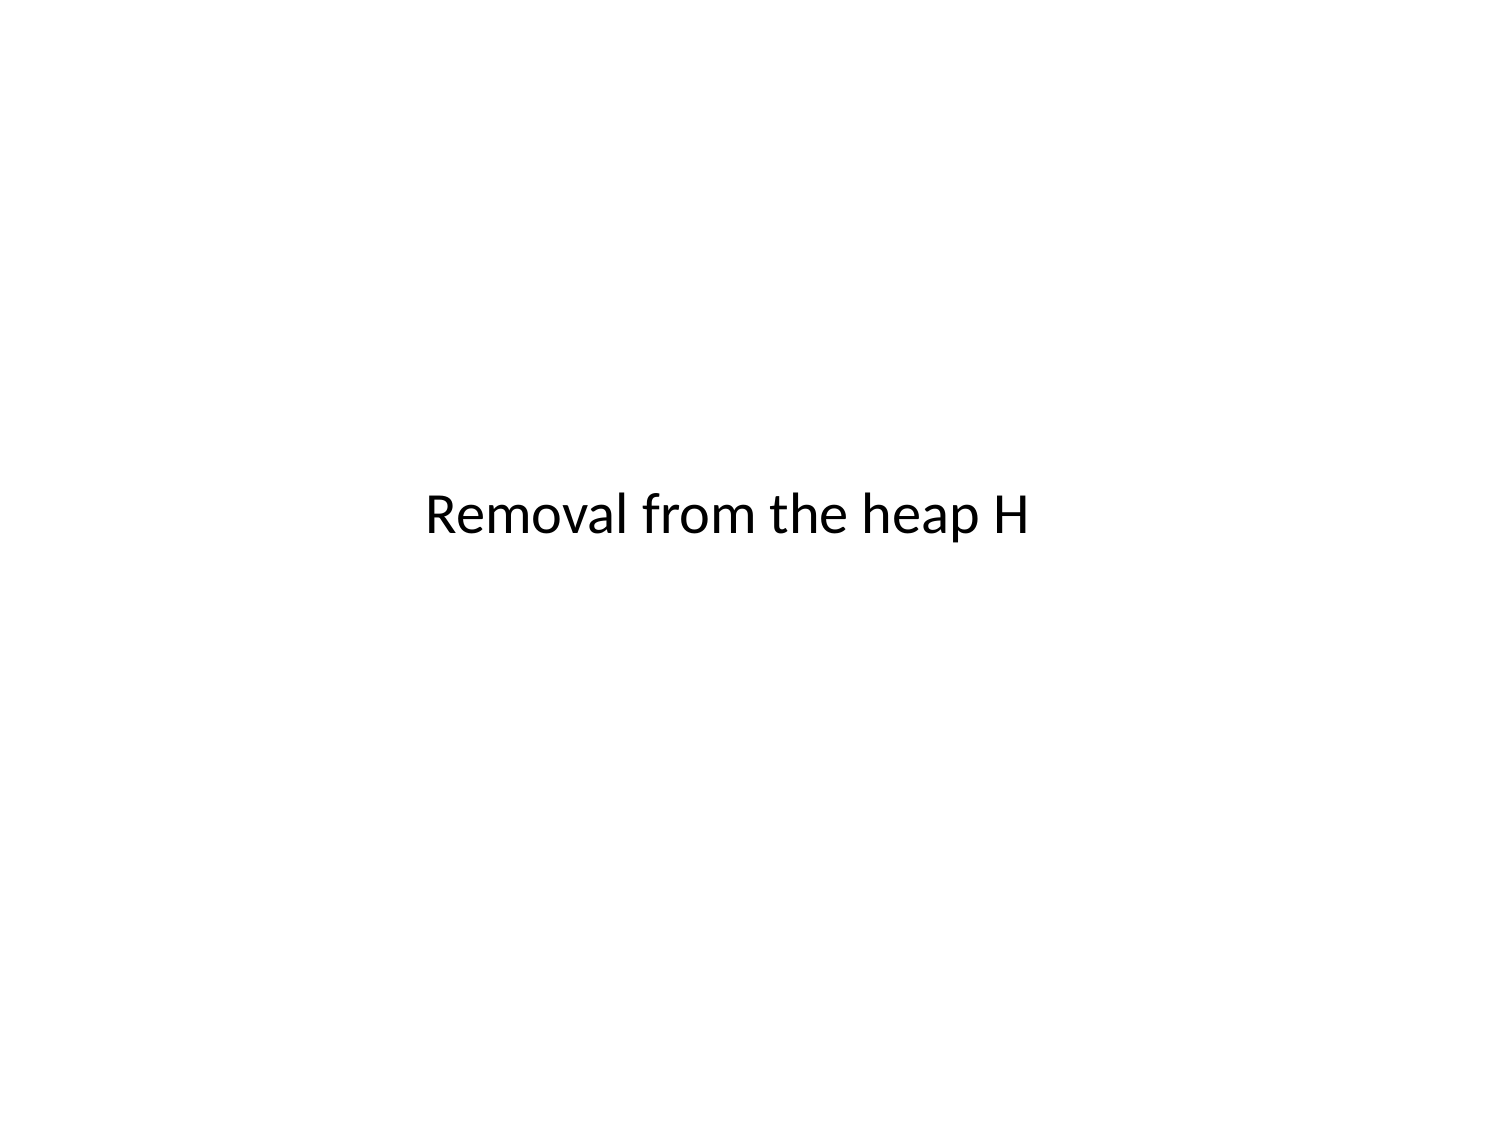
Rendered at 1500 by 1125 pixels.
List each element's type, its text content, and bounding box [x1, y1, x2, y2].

text_box Removal from the heap H [411, 468, 1045, 553]
